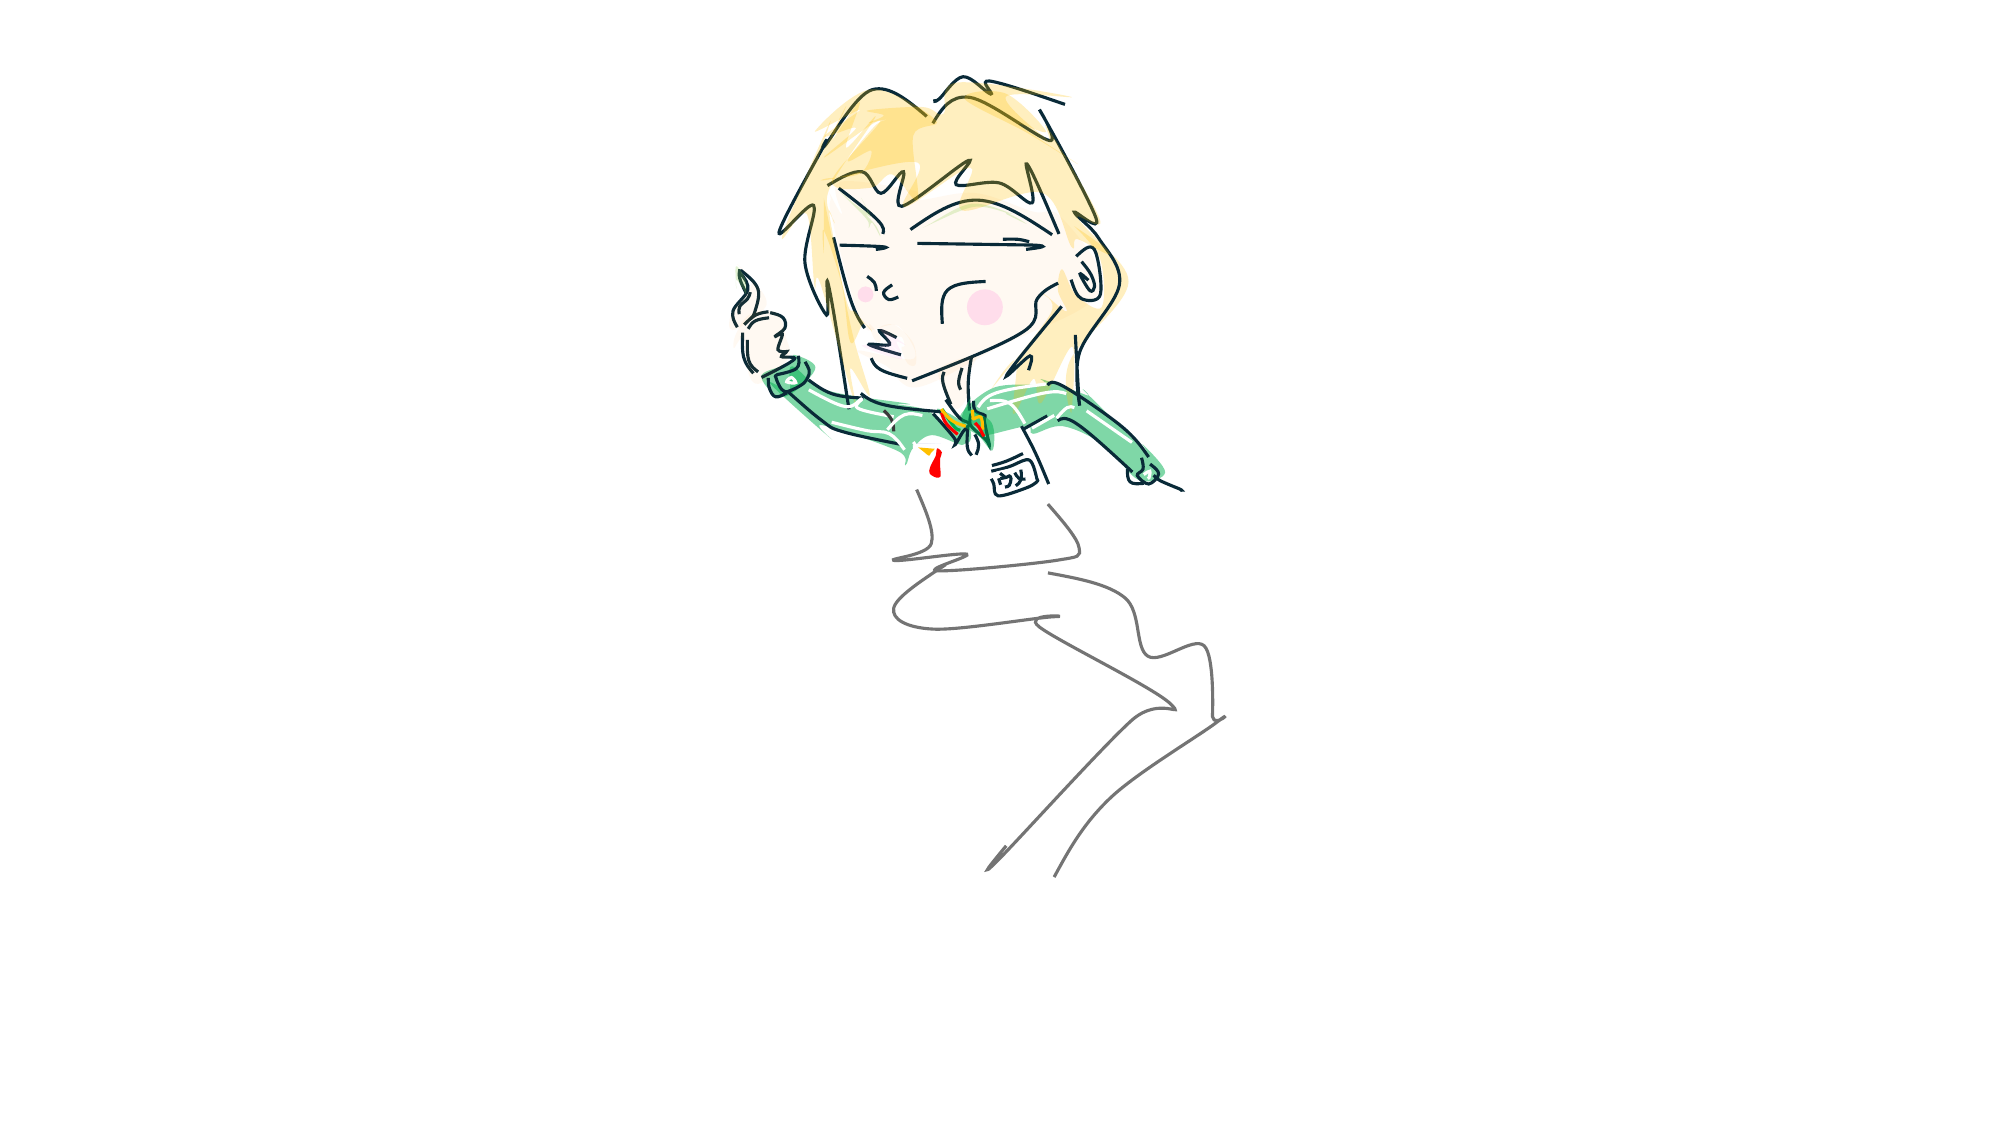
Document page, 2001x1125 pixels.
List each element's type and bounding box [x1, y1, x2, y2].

text_box [728, 76, 1226, 878]
